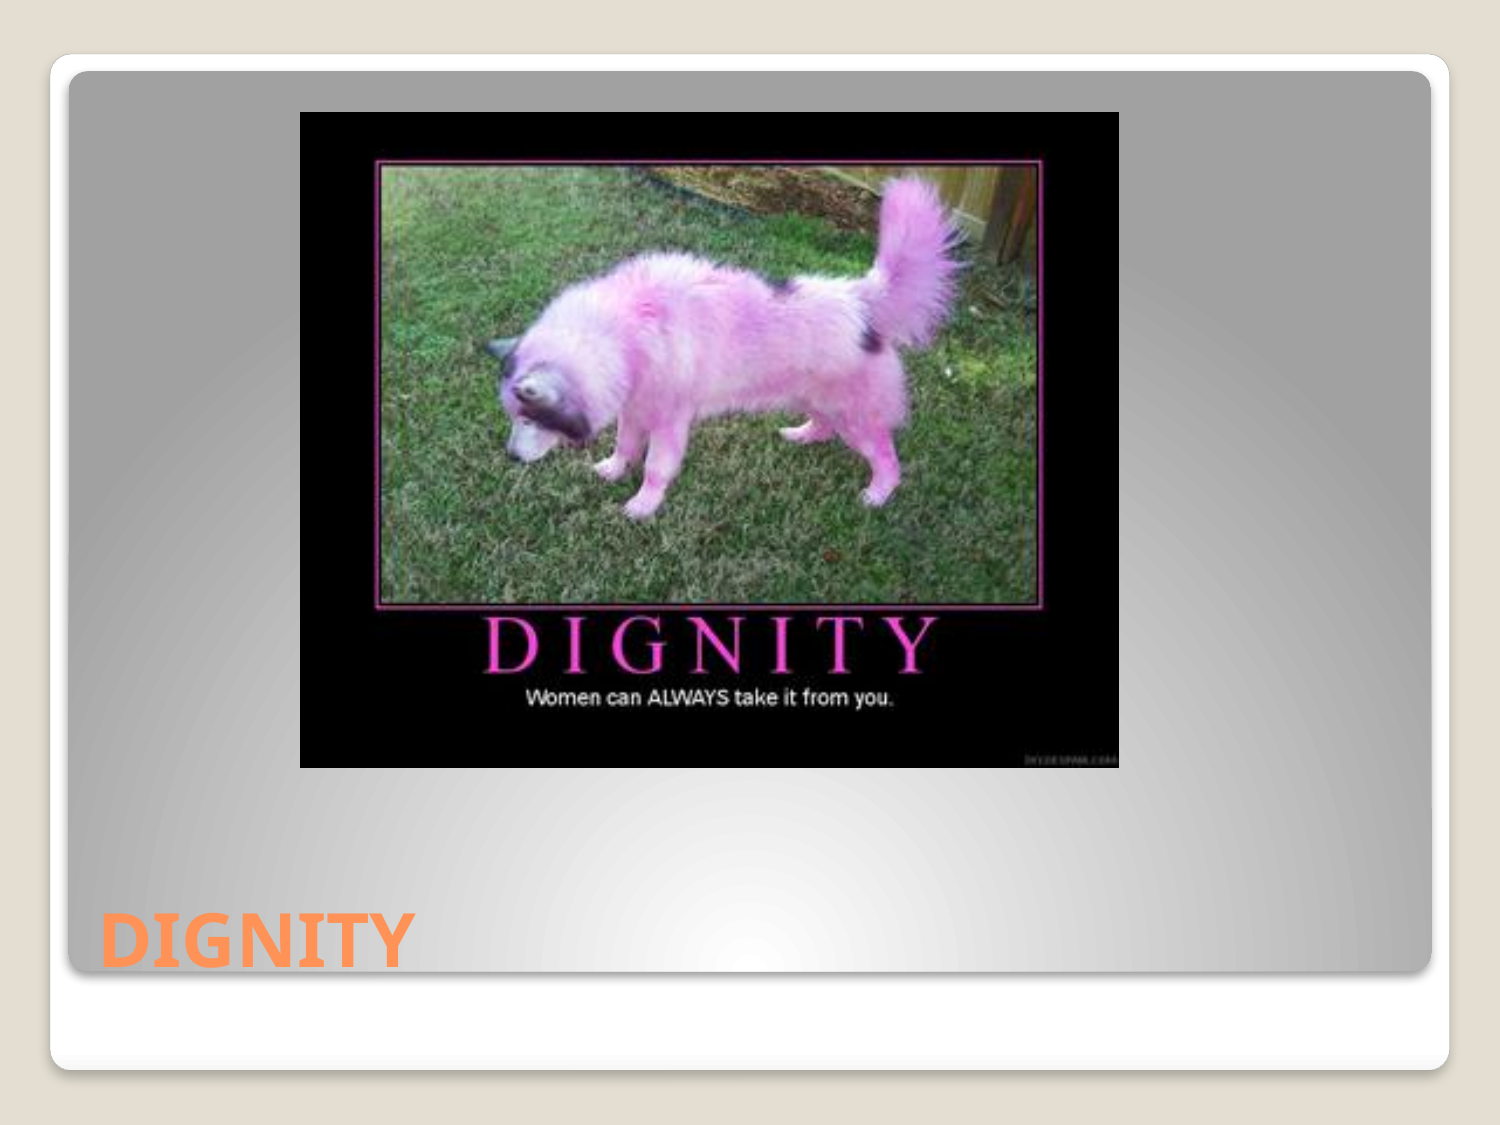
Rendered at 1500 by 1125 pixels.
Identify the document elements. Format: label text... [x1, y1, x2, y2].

title DIGNITY [82, 817, 1425, 990]
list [299, 112, 1119, 768]
